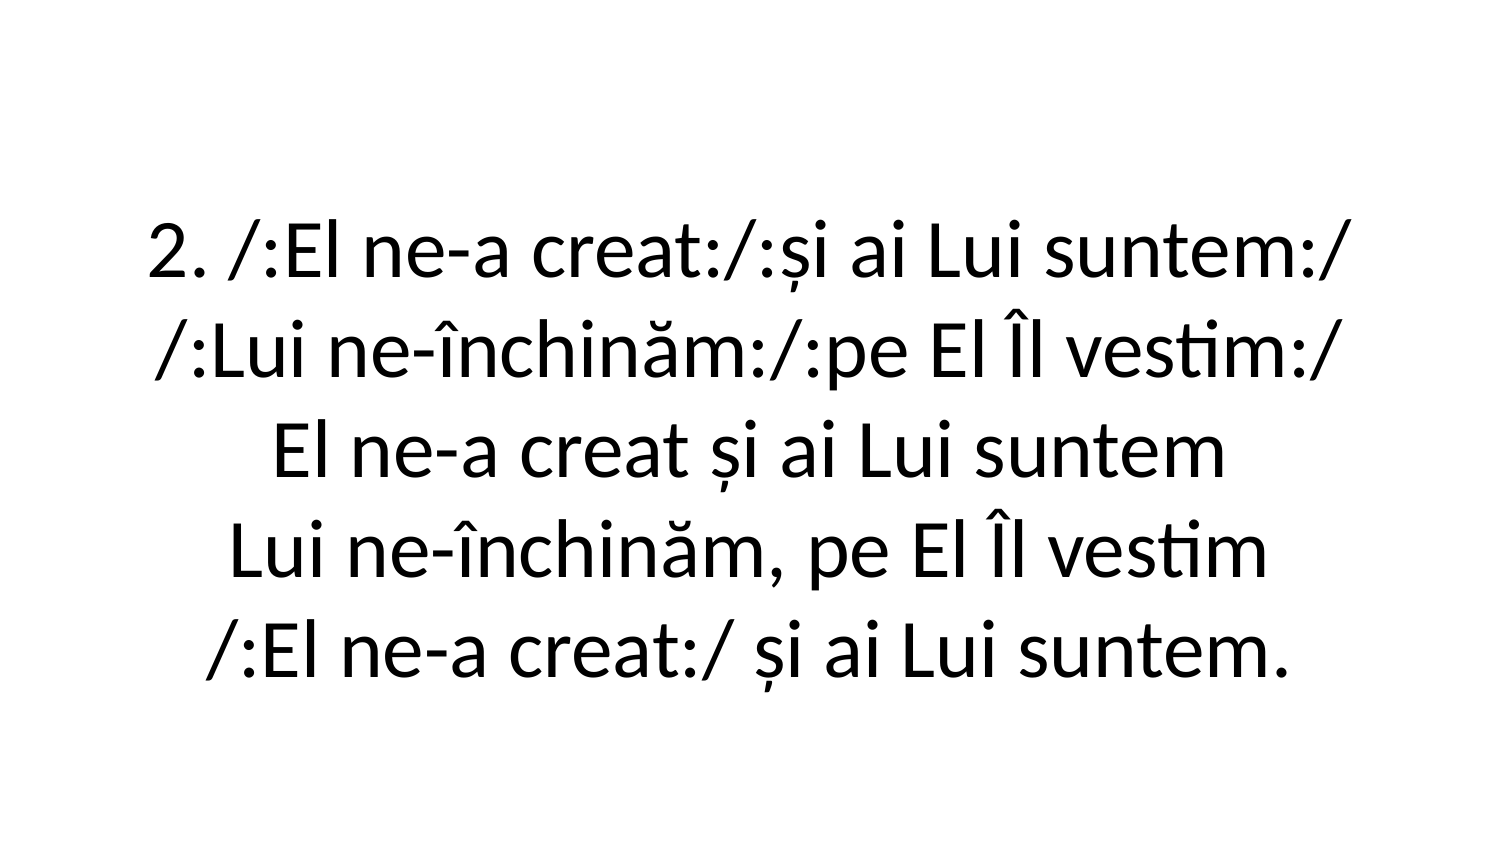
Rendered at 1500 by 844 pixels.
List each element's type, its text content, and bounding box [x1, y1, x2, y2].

text_box 2. /:El ne-a creat:/:și ai Lui suntem:/ /:Lui ne-închinăm:/:pe El Îl vestim:/ El ne-a creat și ai Lui suntem Lui ne-închinăm, pe El Îl vestim /:El ne-a creat:/ și ai Lui suntem. [132, 142, 1368, 702]
